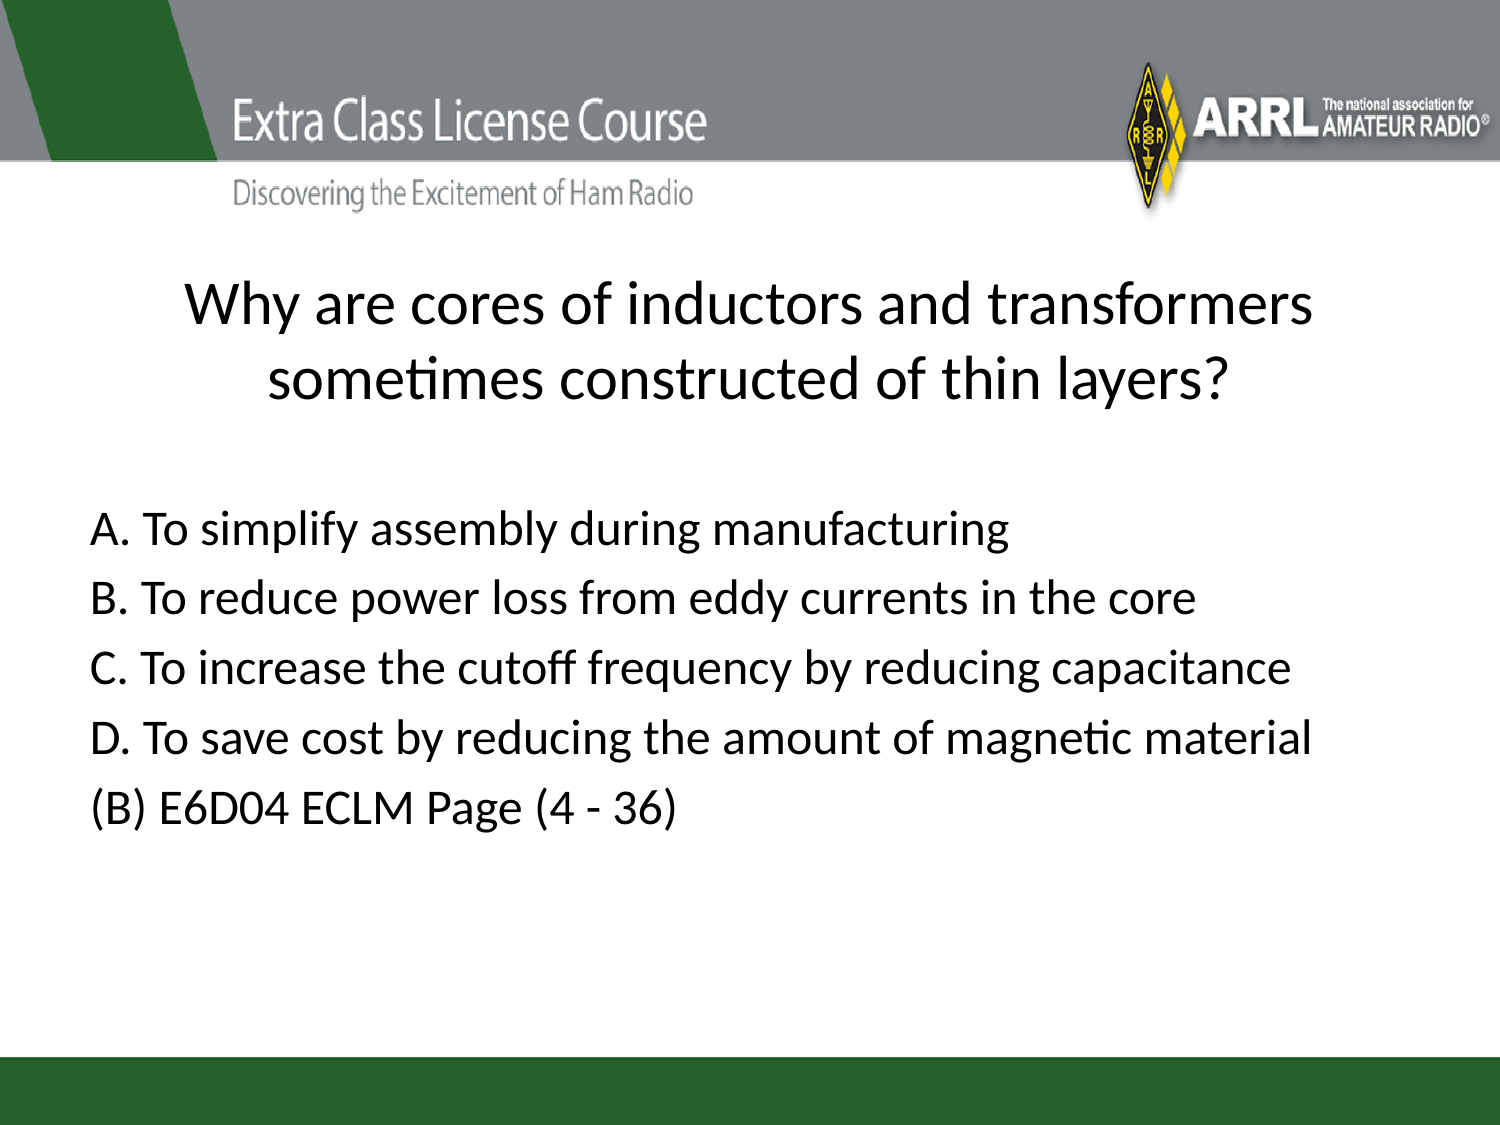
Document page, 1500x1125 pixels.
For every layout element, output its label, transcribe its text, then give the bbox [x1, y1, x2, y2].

list A. To simplify assembly during manufacturing B. To reduce power loss from eddy currents in the core C. To increase the cutoff frequency by reducing capacitance D. To save cost by reducing the amount of magnetic material (B) E6D04 ECLM Page (4 - 36) [75, 487, 1425, 1005]
title Why are cores of inductors and transformers sometimes constructed of thin layers? [75, 254, 1425, 435]
picture [0, 0, 1500, 1125]
